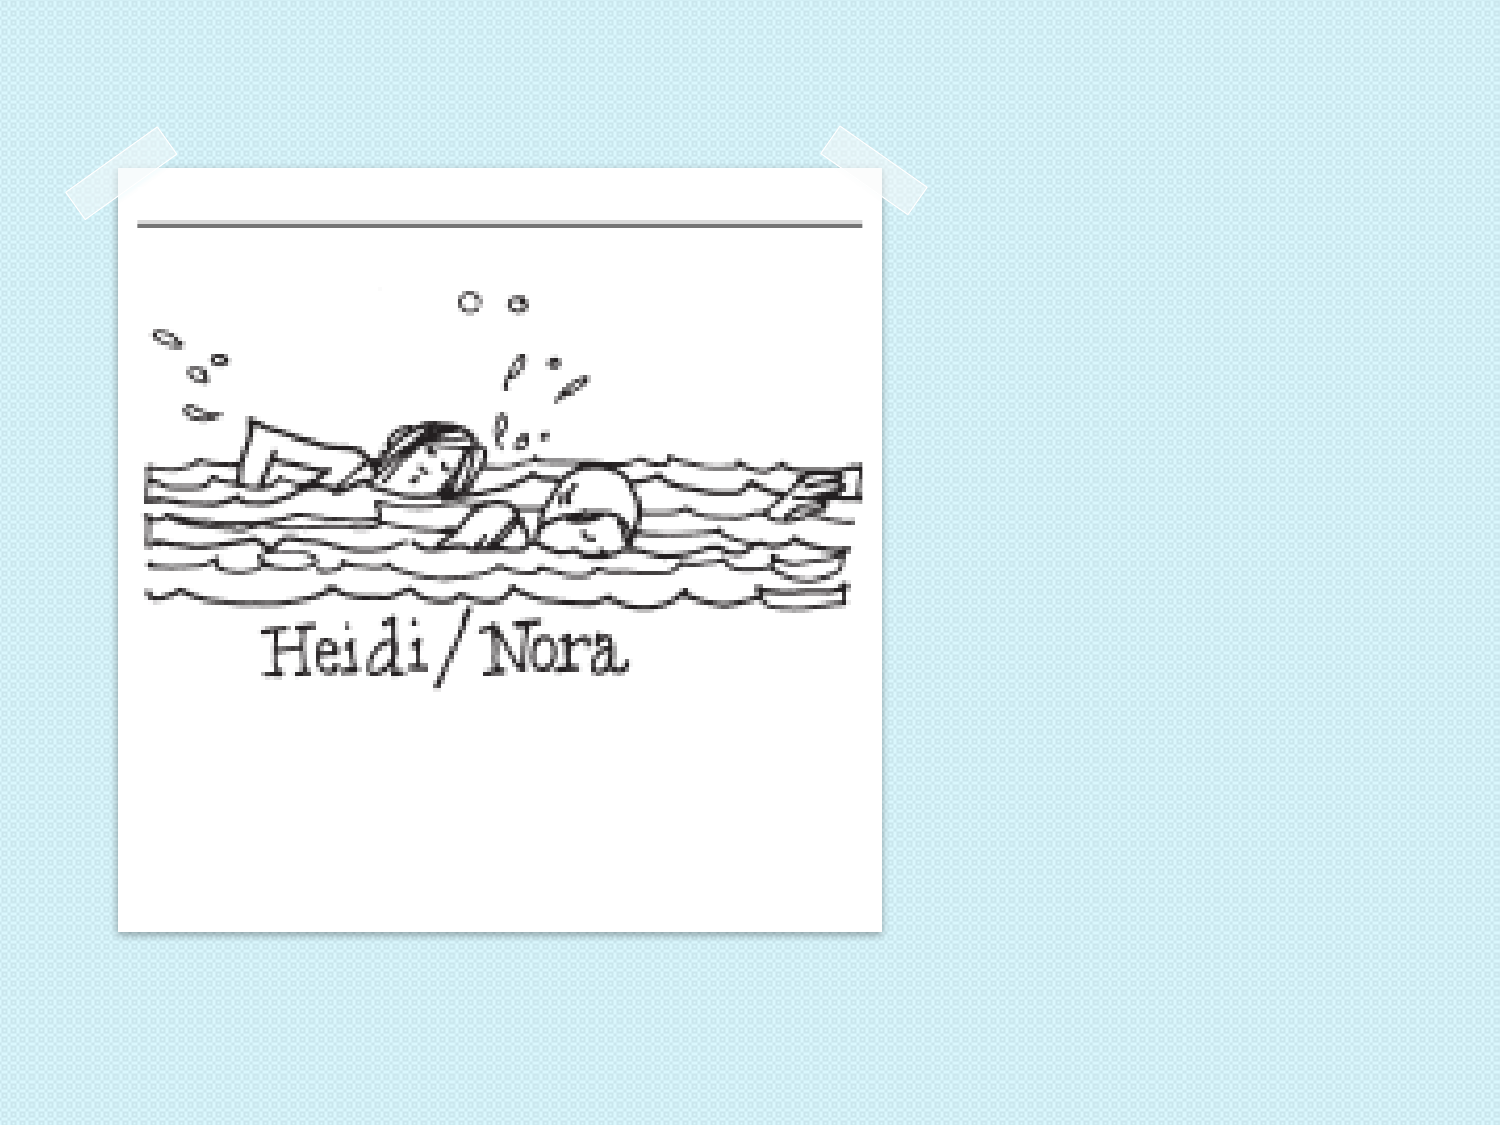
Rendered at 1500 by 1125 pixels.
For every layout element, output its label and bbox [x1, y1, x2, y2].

picture [137, 187, 863, 765]
